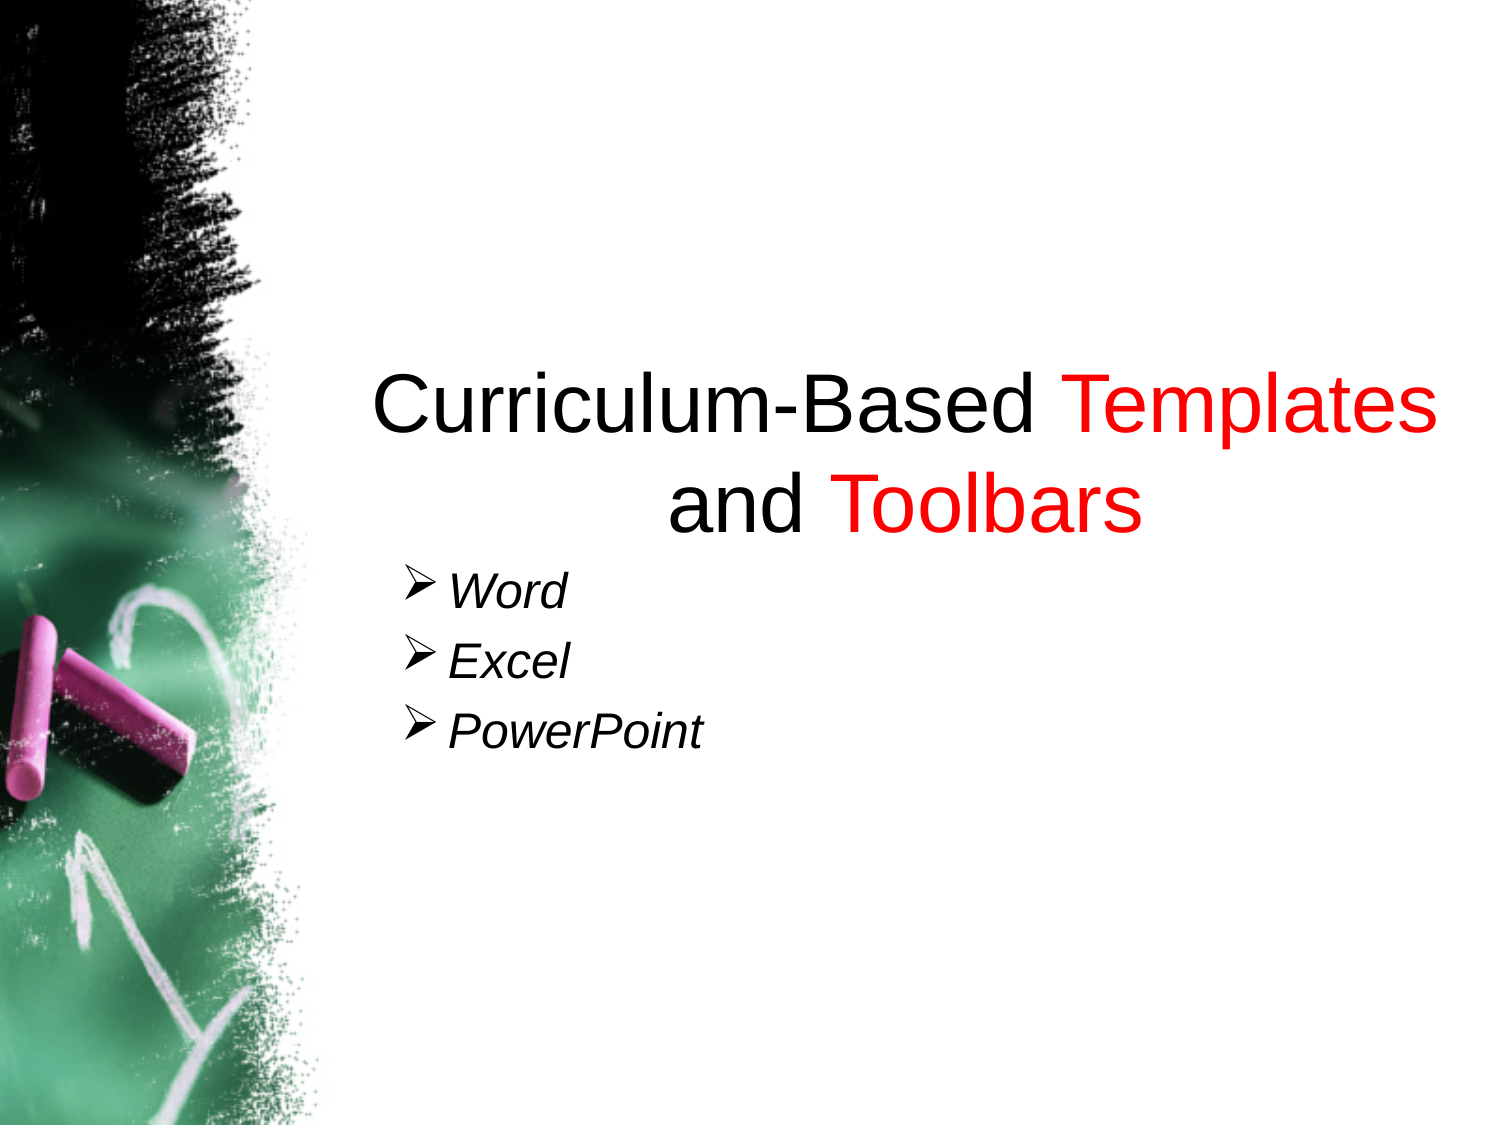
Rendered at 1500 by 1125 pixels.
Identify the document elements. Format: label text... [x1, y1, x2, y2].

picture [0, 0, 1500, 1125]
list Curriculum-Based Templates and Toolbars Word Excel PowerPoint [310, 341, 1500, 1092]
